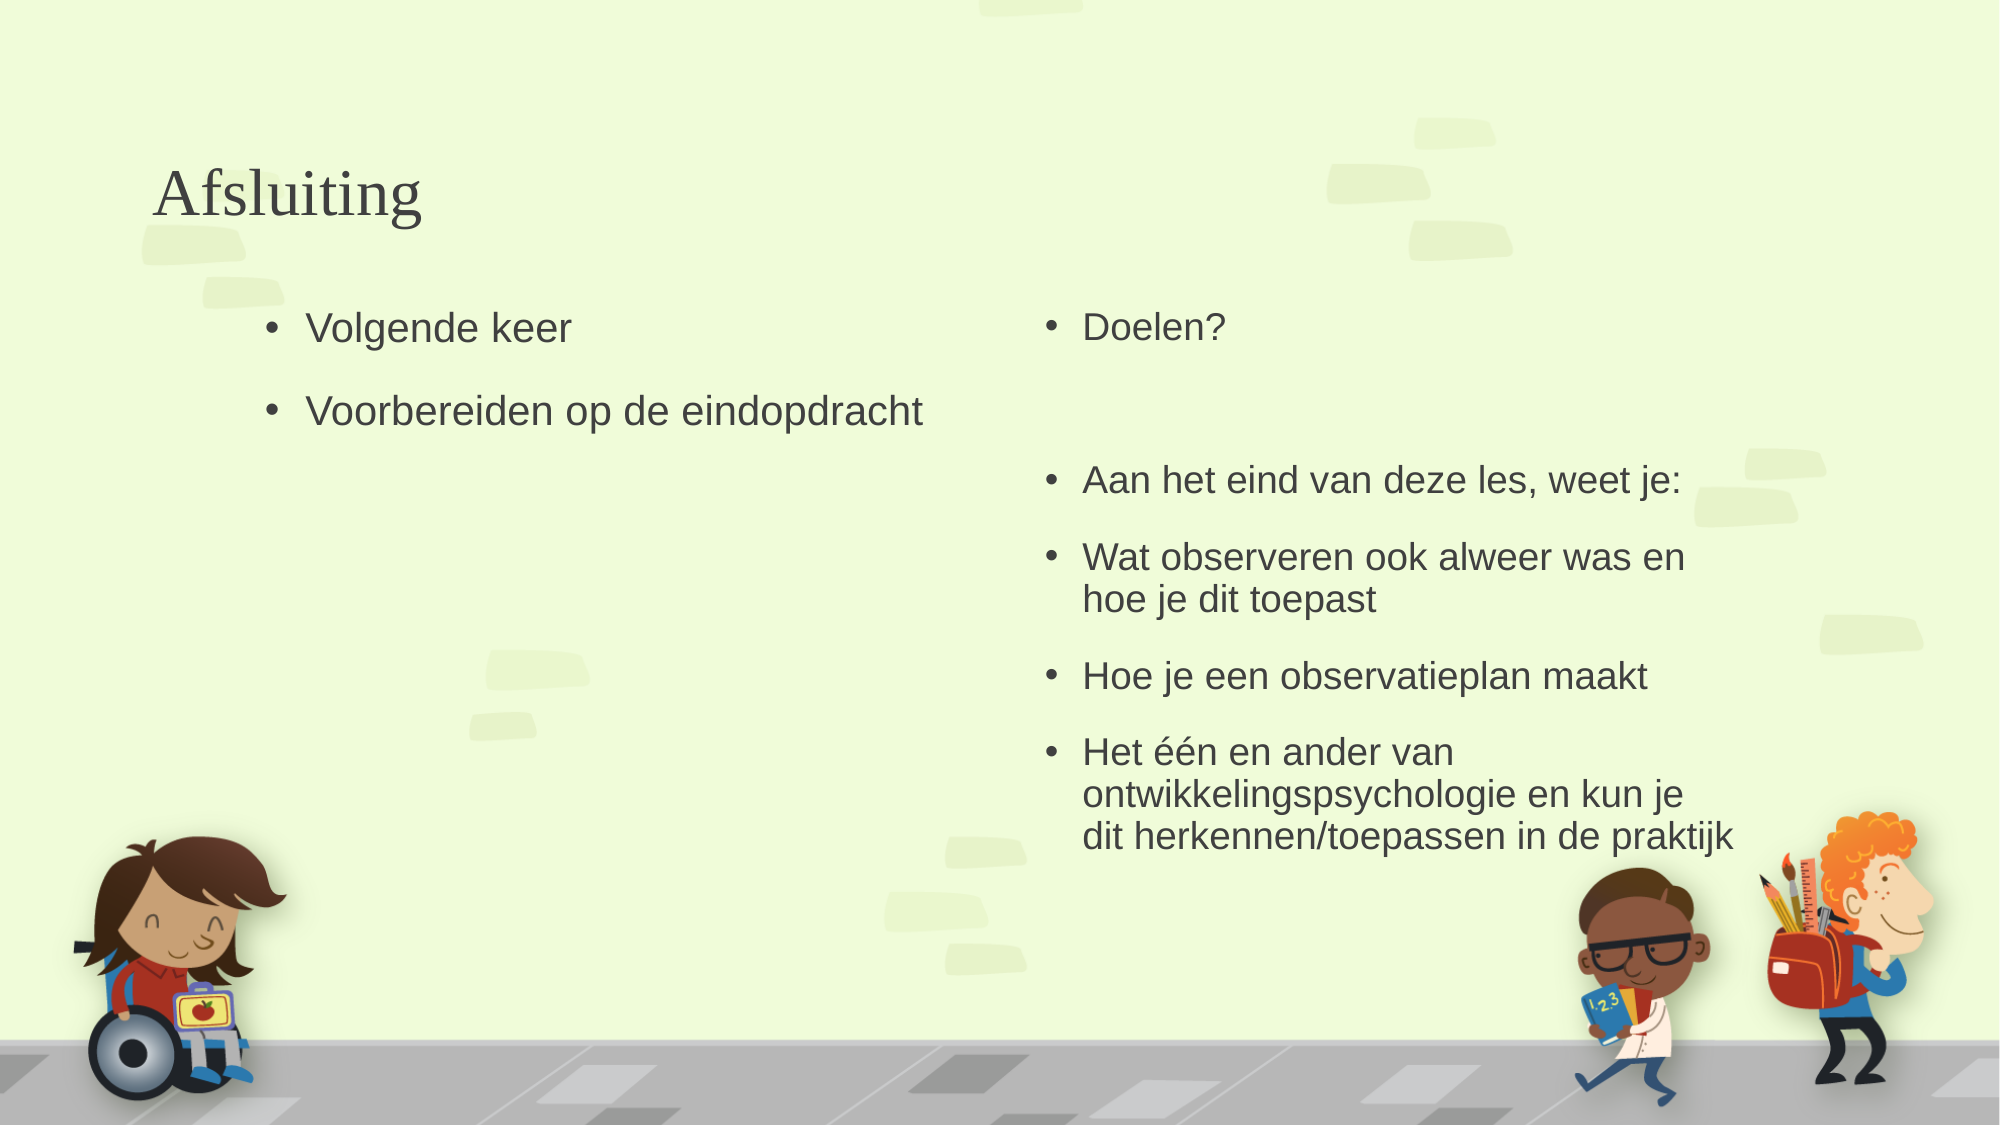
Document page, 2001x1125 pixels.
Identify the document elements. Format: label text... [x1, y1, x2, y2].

list Doelen? Aan het eind van deze les, weet je: Wat observeren ook alweer was en hoe je dit toepast Hoe je een observatieplan maakt Het één en ander van ontwikkelingspsychologie en kun je dit herkennen/toepassen in de praktijk [1029, 299, 1750, 870]
picture [0, 0, 2000, 1125]
title Afsluiting [137, 59, 1750, 238]
list Volgende keer Voorbereiden op de eindopdracht [249, 299, 970, 870]
